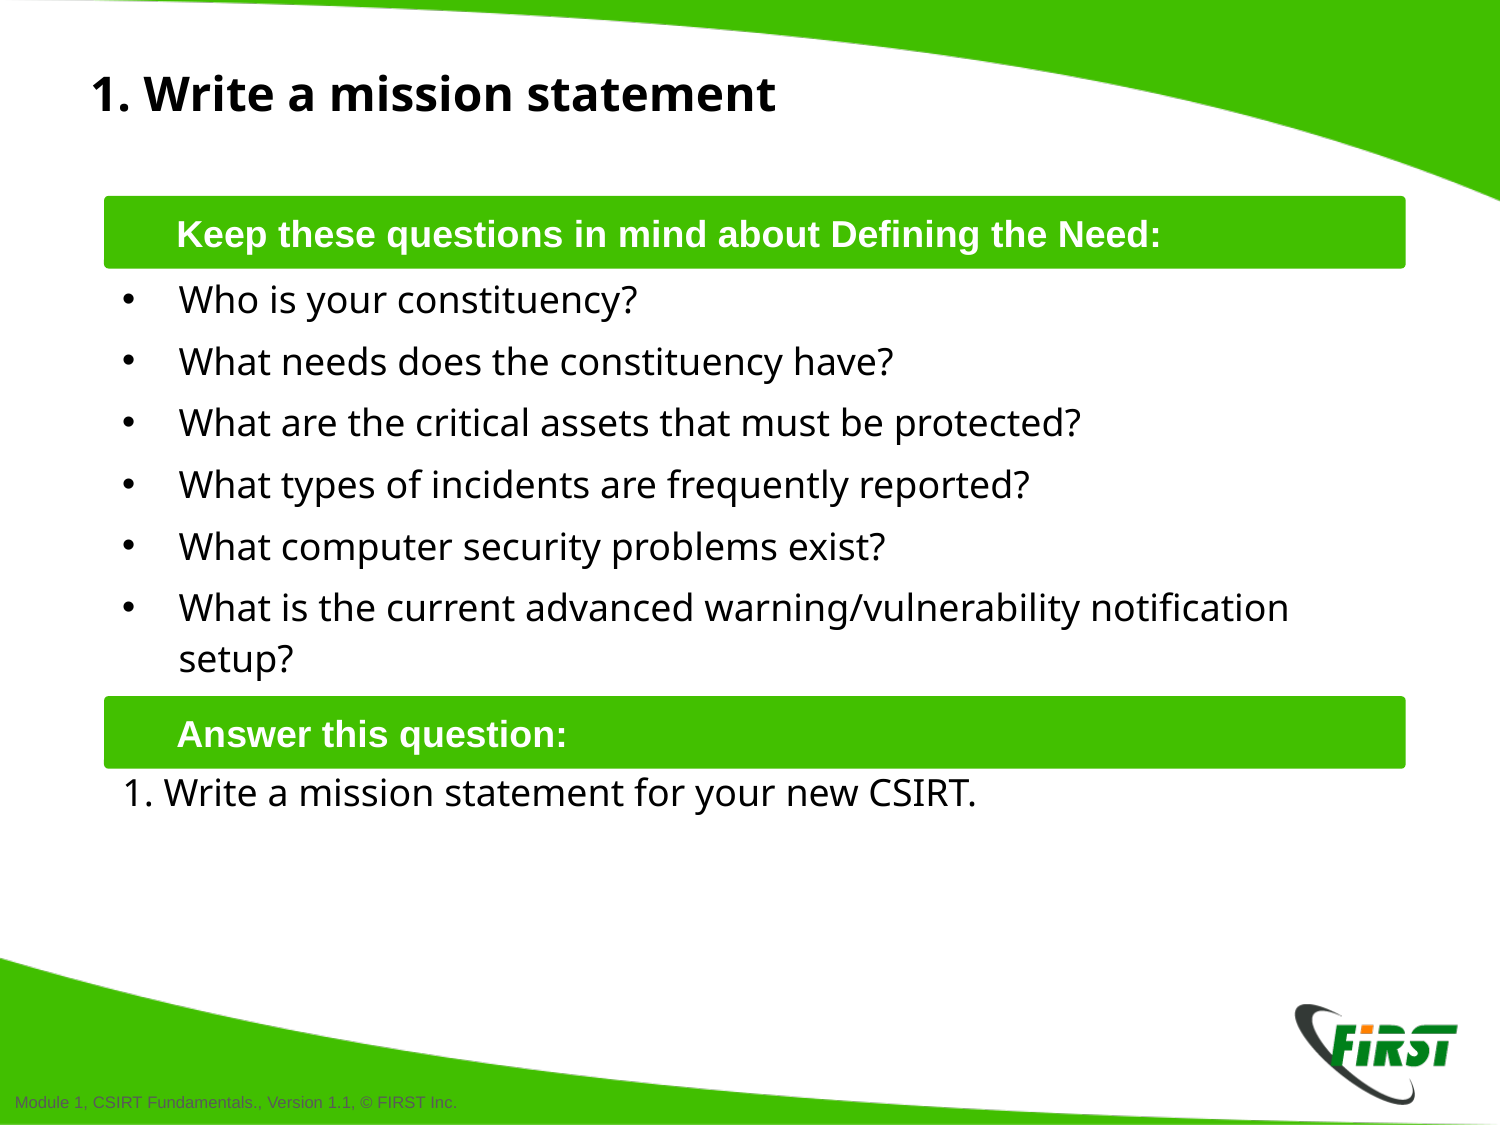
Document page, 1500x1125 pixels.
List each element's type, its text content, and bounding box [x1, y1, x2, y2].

title 1. Write a mission statement [75, 62, 1425, 130]
picture [0, 0, 1500, 1125]
text_box Keep these questions in mind about Defining the Need: [103, 194, 1407, 267]
list Who is your constituency? What needs does the constituency have? What are the critical assets that must be protected? What types of incidents are frequently reported? What computer security problems exist? What is the current advanced warning/vulnerability notification setup? 1. Write a mission statement for your new CSIRT. [50, 206, 1406, 913]
